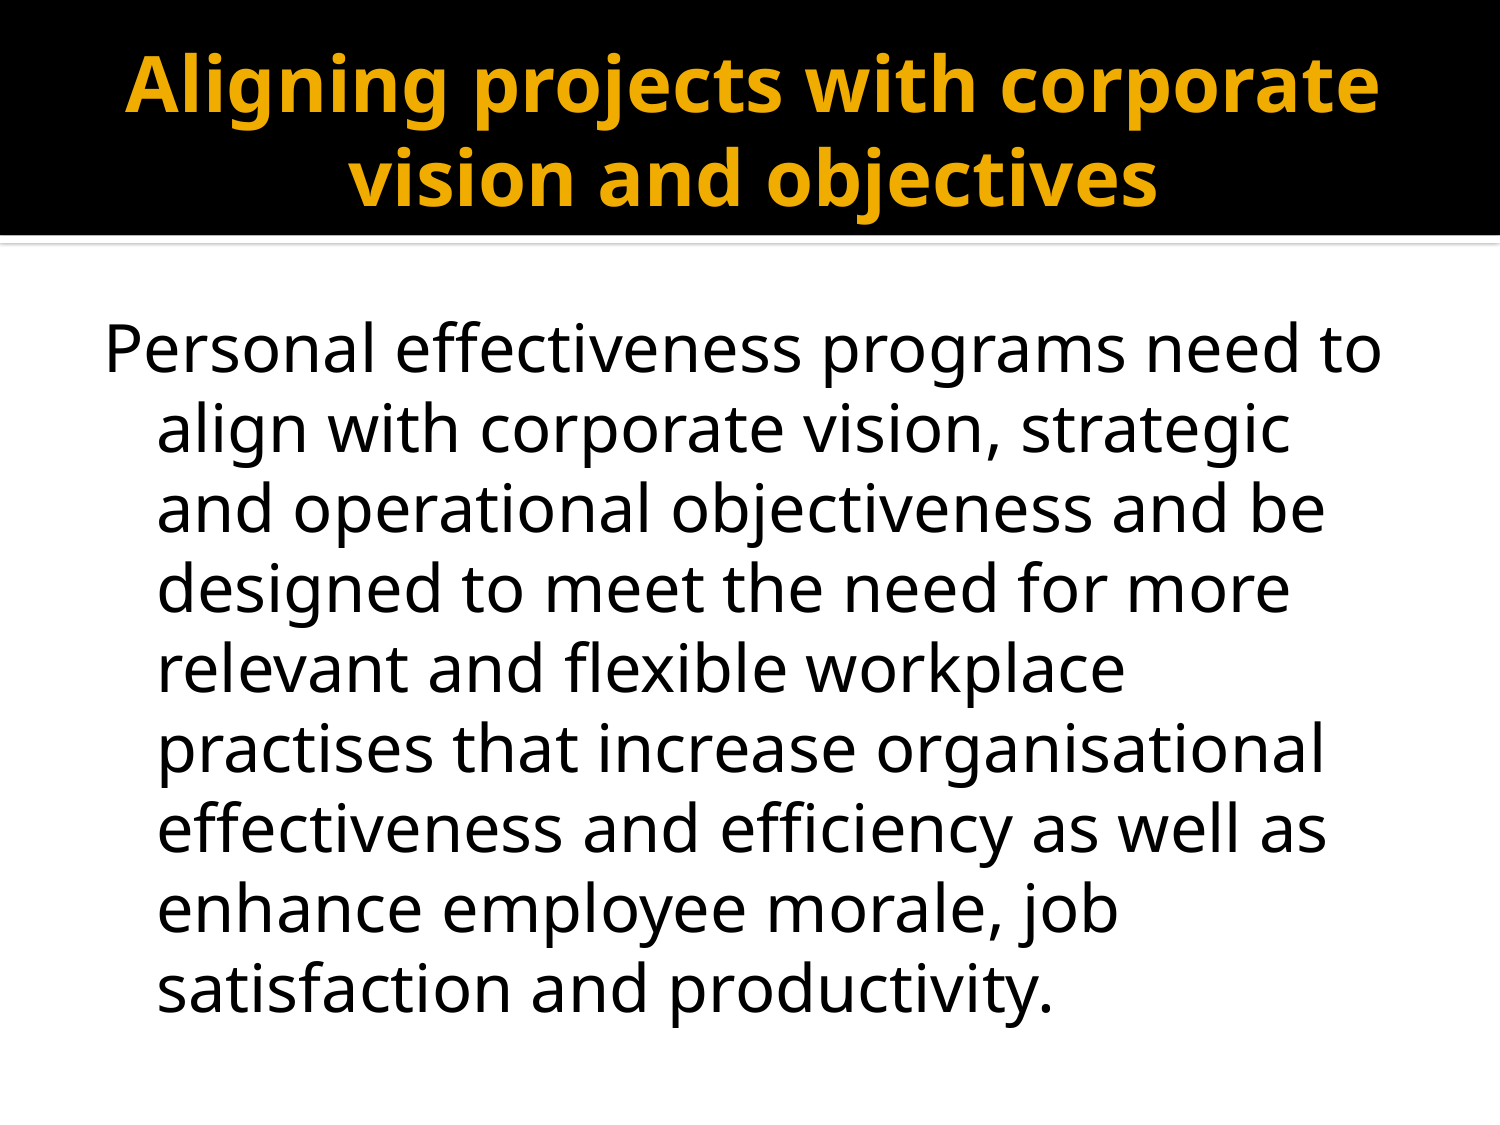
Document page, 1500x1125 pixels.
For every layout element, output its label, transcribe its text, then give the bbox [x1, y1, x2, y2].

title Aligning projects with corporate vision and objectives [75, 25, 1425, 231]
list Personal effectiveness programs need to align with corporate vision, strategic and operational objectiveness and be designed to meet the need for more relevant and flexible workplace practises that increase organisational effectiveness and efficiency as well as enhance employee morale, job satisfaction and productivity. [75, 291, 1425, 1050]
